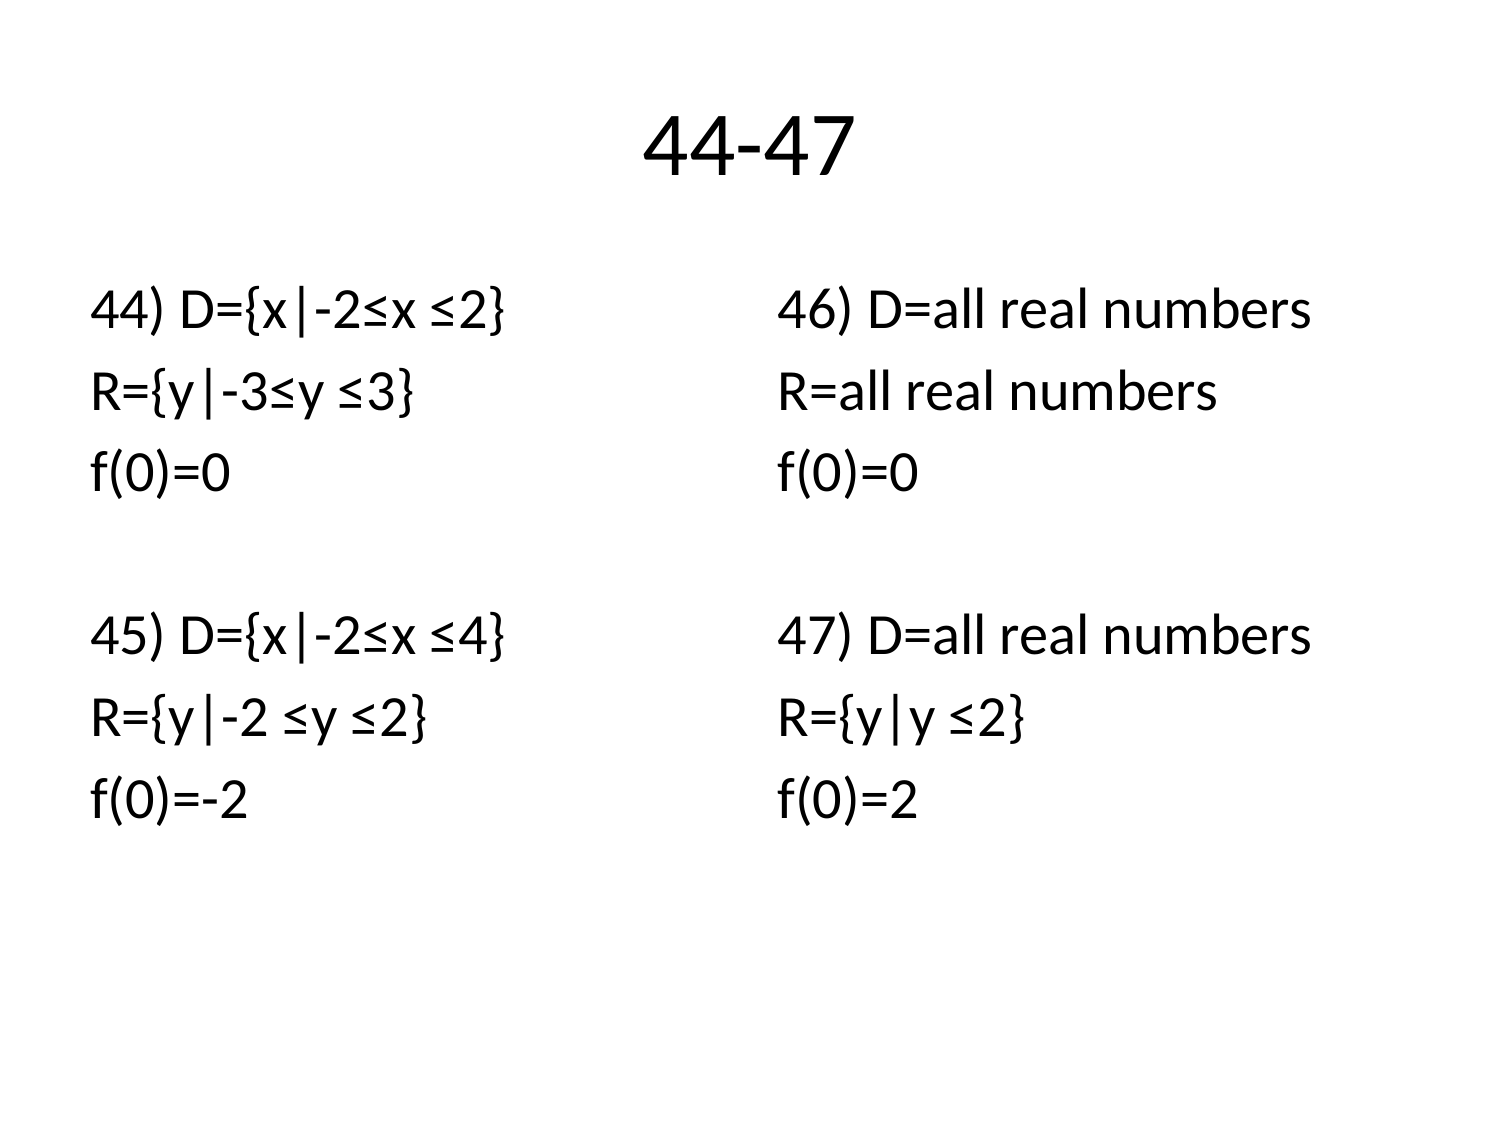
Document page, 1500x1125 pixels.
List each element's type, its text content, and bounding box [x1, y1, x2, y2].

list 46) D=all real numbers R=all real numbers f(0)=0 47) D=all real numbers R={y|y ≤2} f(0)=2 [762, 262, 1425, 1005]
title 44-47 [75, 45, 1425, 233]
list 44) D={x|-2≤x ≤2} R={y|-3≤y ≤3} f(0)=0 45) D={x|-2≤x ≤4} R={y|-2 ≤y ≤2} f(0)=-2 [75, 262, 738, 1005]
